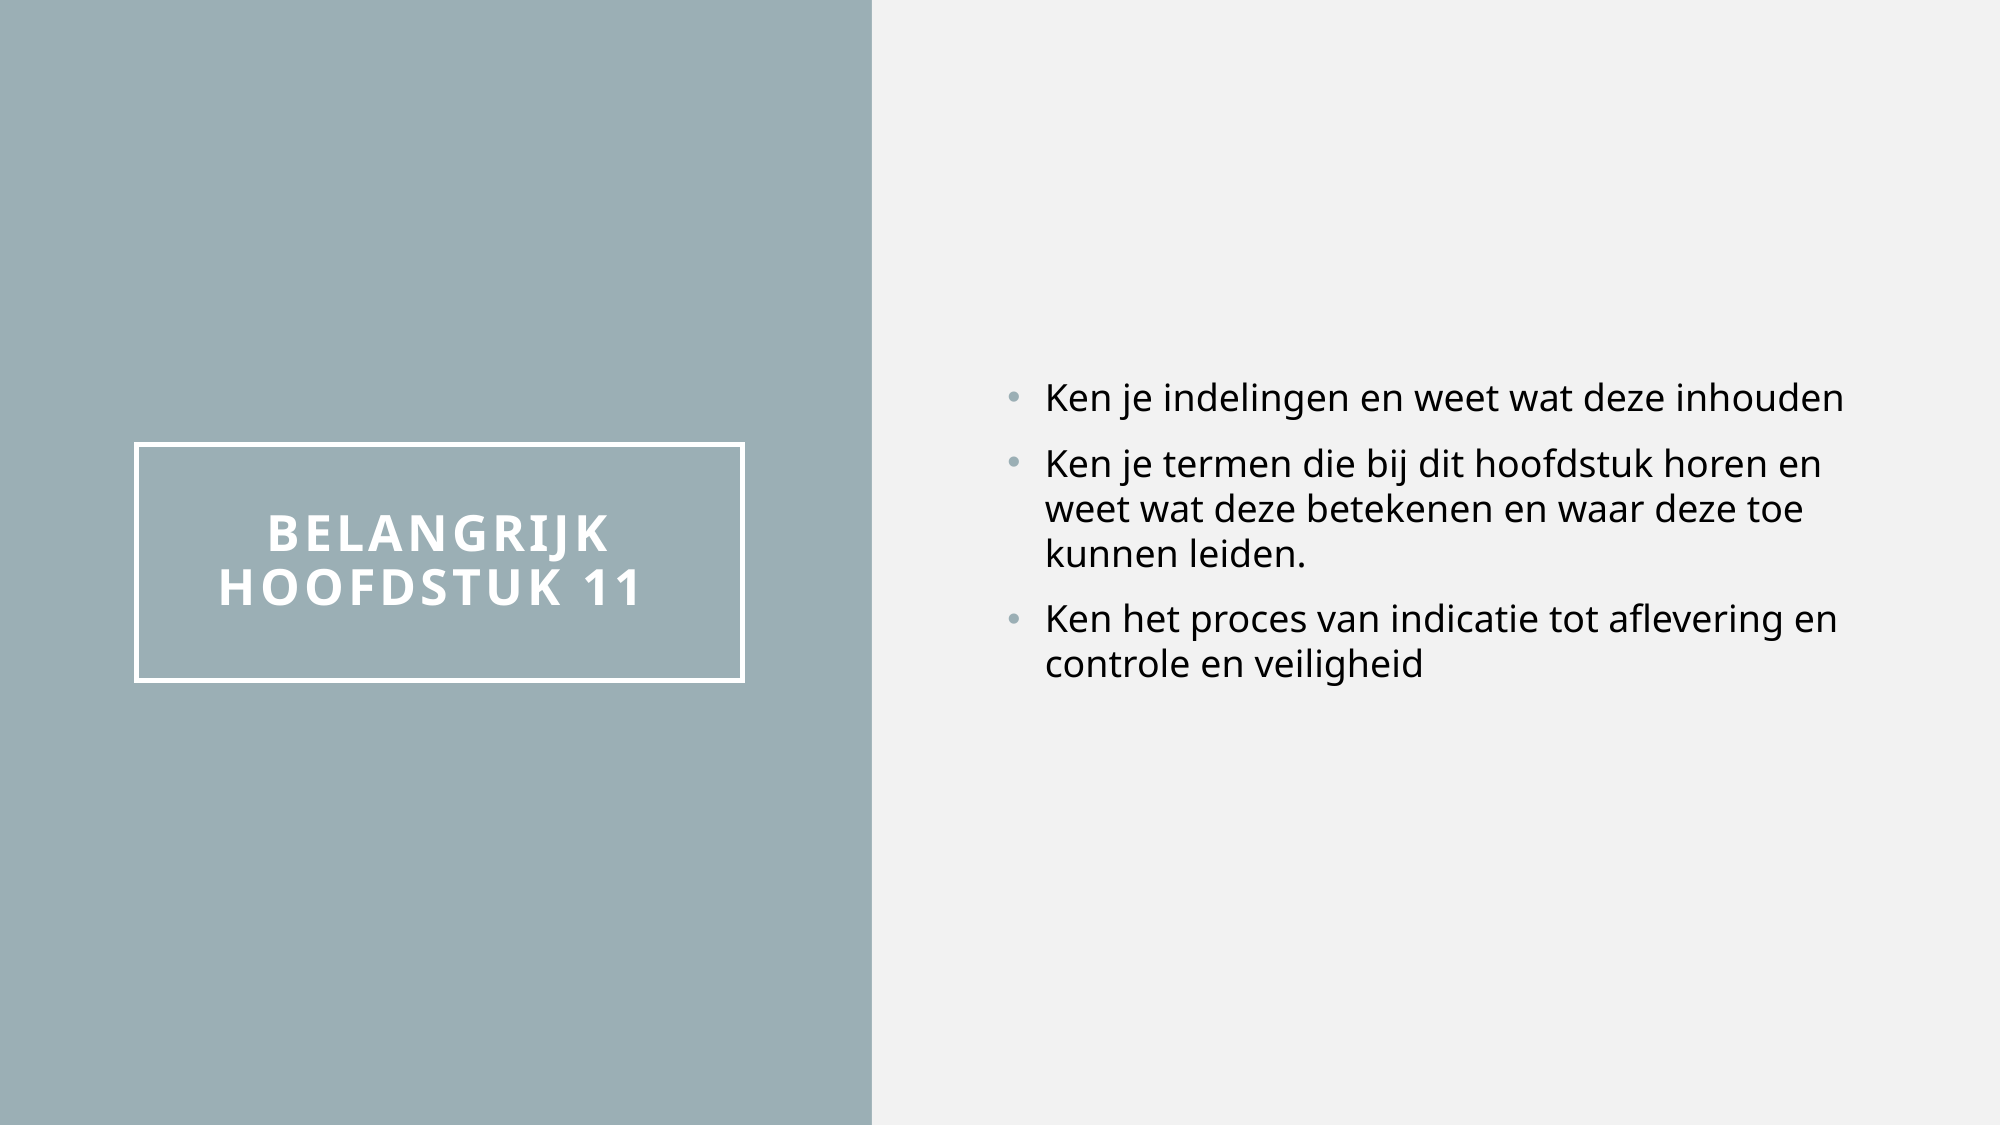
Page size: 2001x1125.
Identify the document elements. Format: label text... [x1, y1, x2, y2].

title Belangrijk hoofdstuk 11 [134, 442, 745, 683]
list Ken je indelingen en weet wat deze inhouden Ken je termen die bij dit hoofdstuk horen en weet wat deze betekenen en waar deze toe kunnen leiden. Ken het proces van indicatie tot aflevering en controle en veiligheid [992, 131, 1880, 994]
text_box [871, 0, 2000, 1125]
